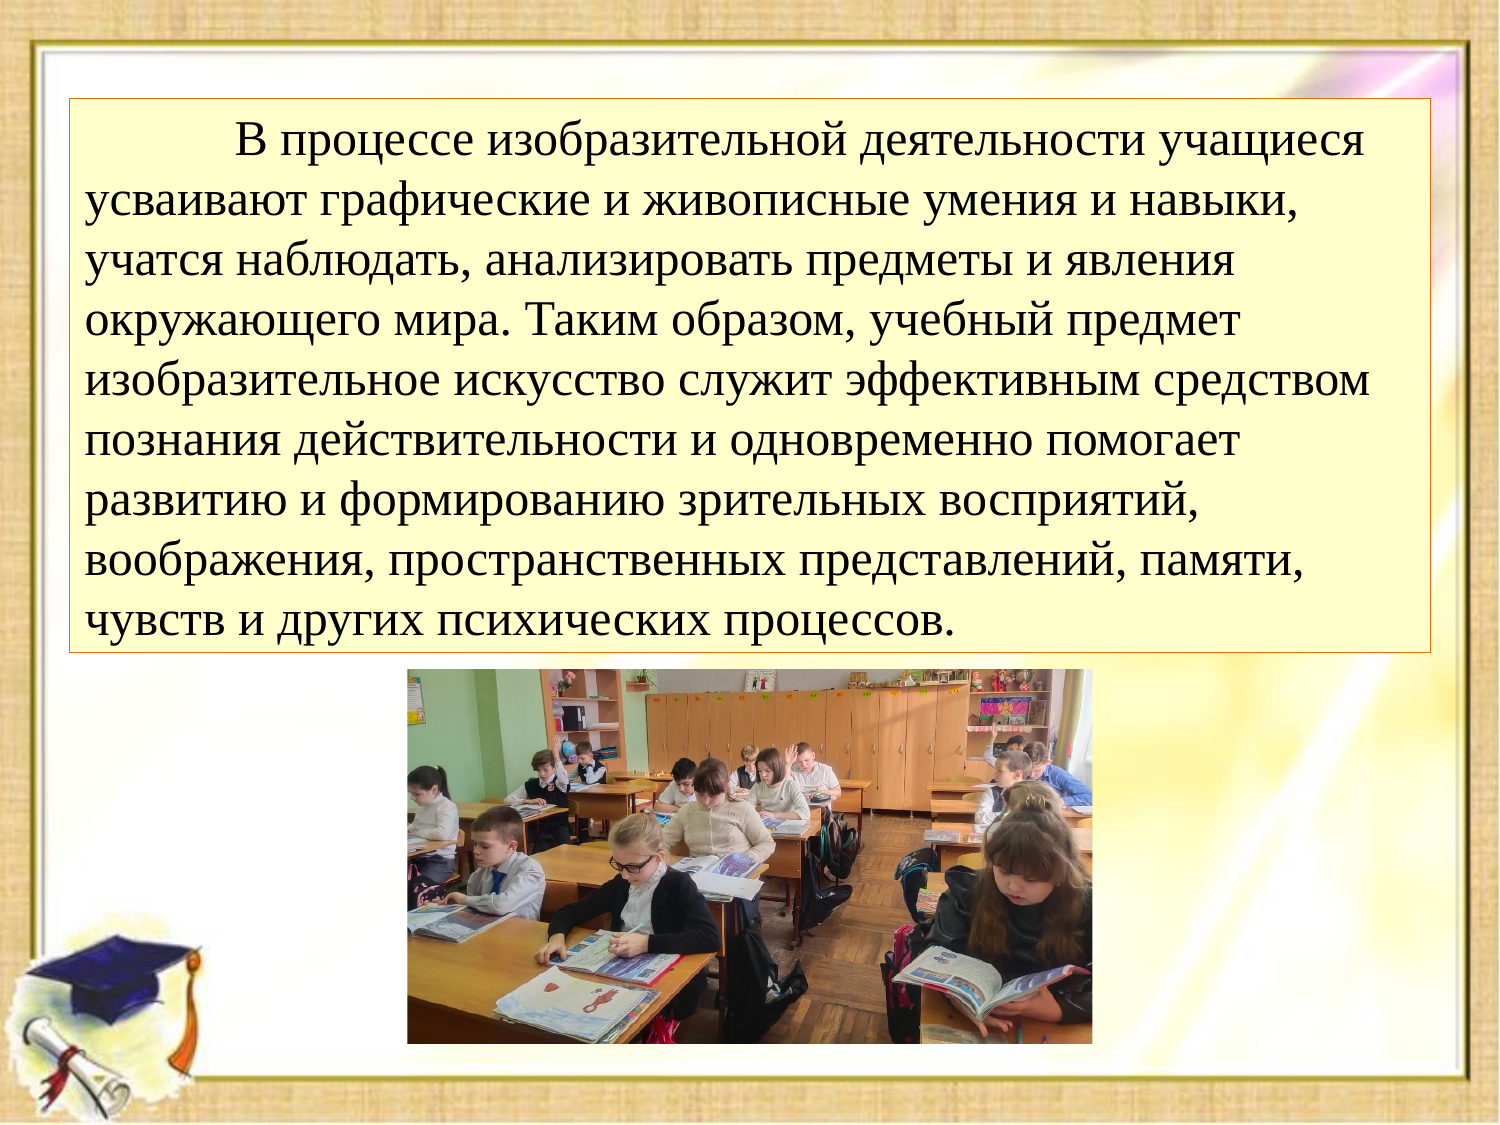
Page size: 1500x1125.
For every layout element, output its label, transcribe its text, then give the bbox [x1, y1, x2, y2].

picture [0, 0, 1500, 1125]
text_box В процессе изобразительной деятельности учащиеся усваивают графические и живописные умения и навыки, учатся наблюдать, анализировать предметы и явления окружающего мира. Таким образом, учебный предмет изобразительное искусство служит эффективным средством познания действительности и одновременно помогает развитию и формированию зрительных восприятий, воображения, пространственных представлений, памяти, чувств и других психических процессов. [69, 98, 1431, 653]
